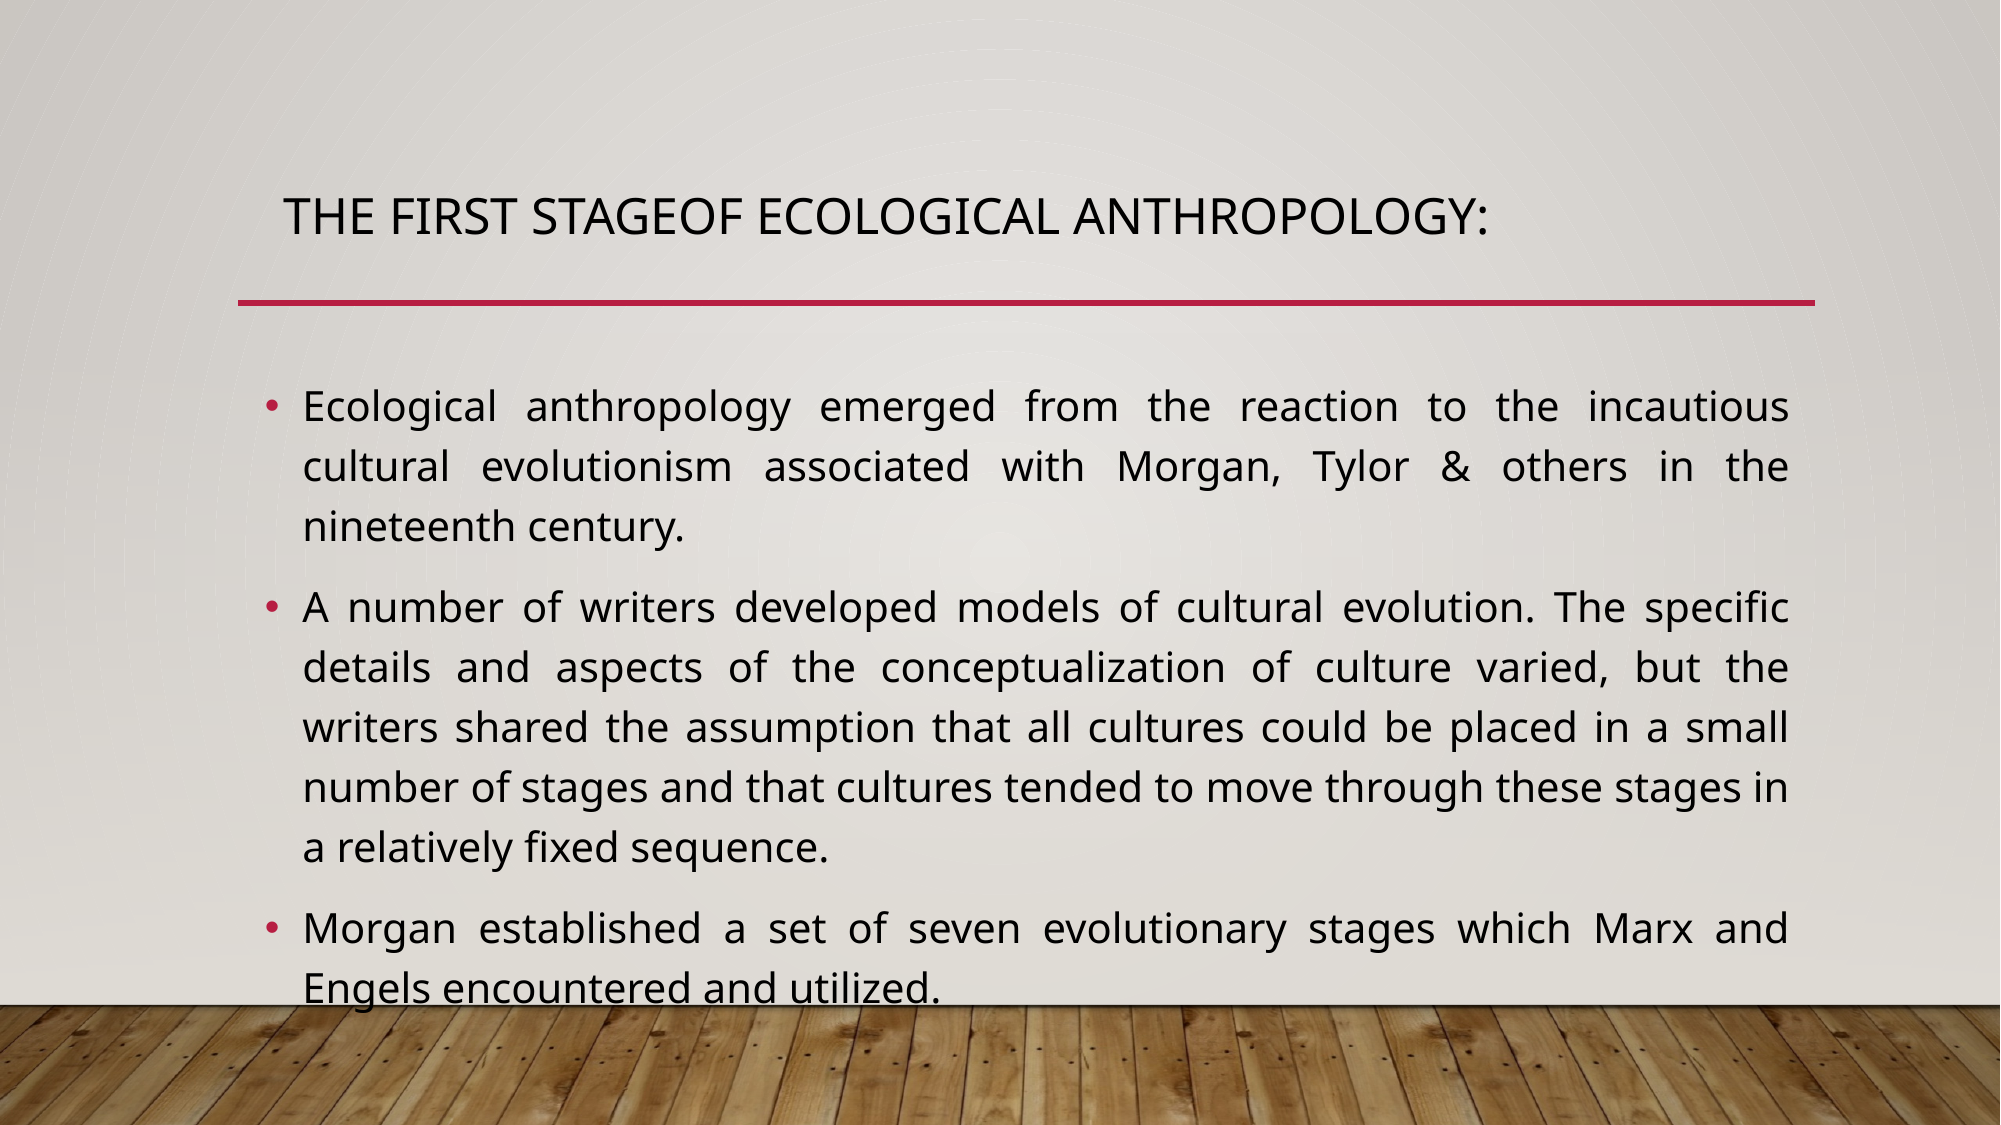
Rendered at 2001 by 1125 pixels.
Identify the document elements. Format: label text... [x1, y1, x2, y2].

title THE FIRST STAGEOF ECOLOGICAL ANTHROPOLOGY: [268, 184, 1732, 290]
picture [0, 1005, 2000, 1125]
text_box Ecological anthropology emerged from the reaction to the incautious cultural evolutionism associated with Morgan, Tylor & others in the nineteenth century. A number of writers developed models of cultural evolution. The specific details and aspects of the conceptualization of culture varied, but the writers shared the assumption that all cultures could be placed in a small number of stages and that cultures tended to move through these stages in a relatively fixed sequence. Morgan established a set of seven evolutionary stages which Marx and Engels encountered and utilized. [249, 362, 1806, 1061]
